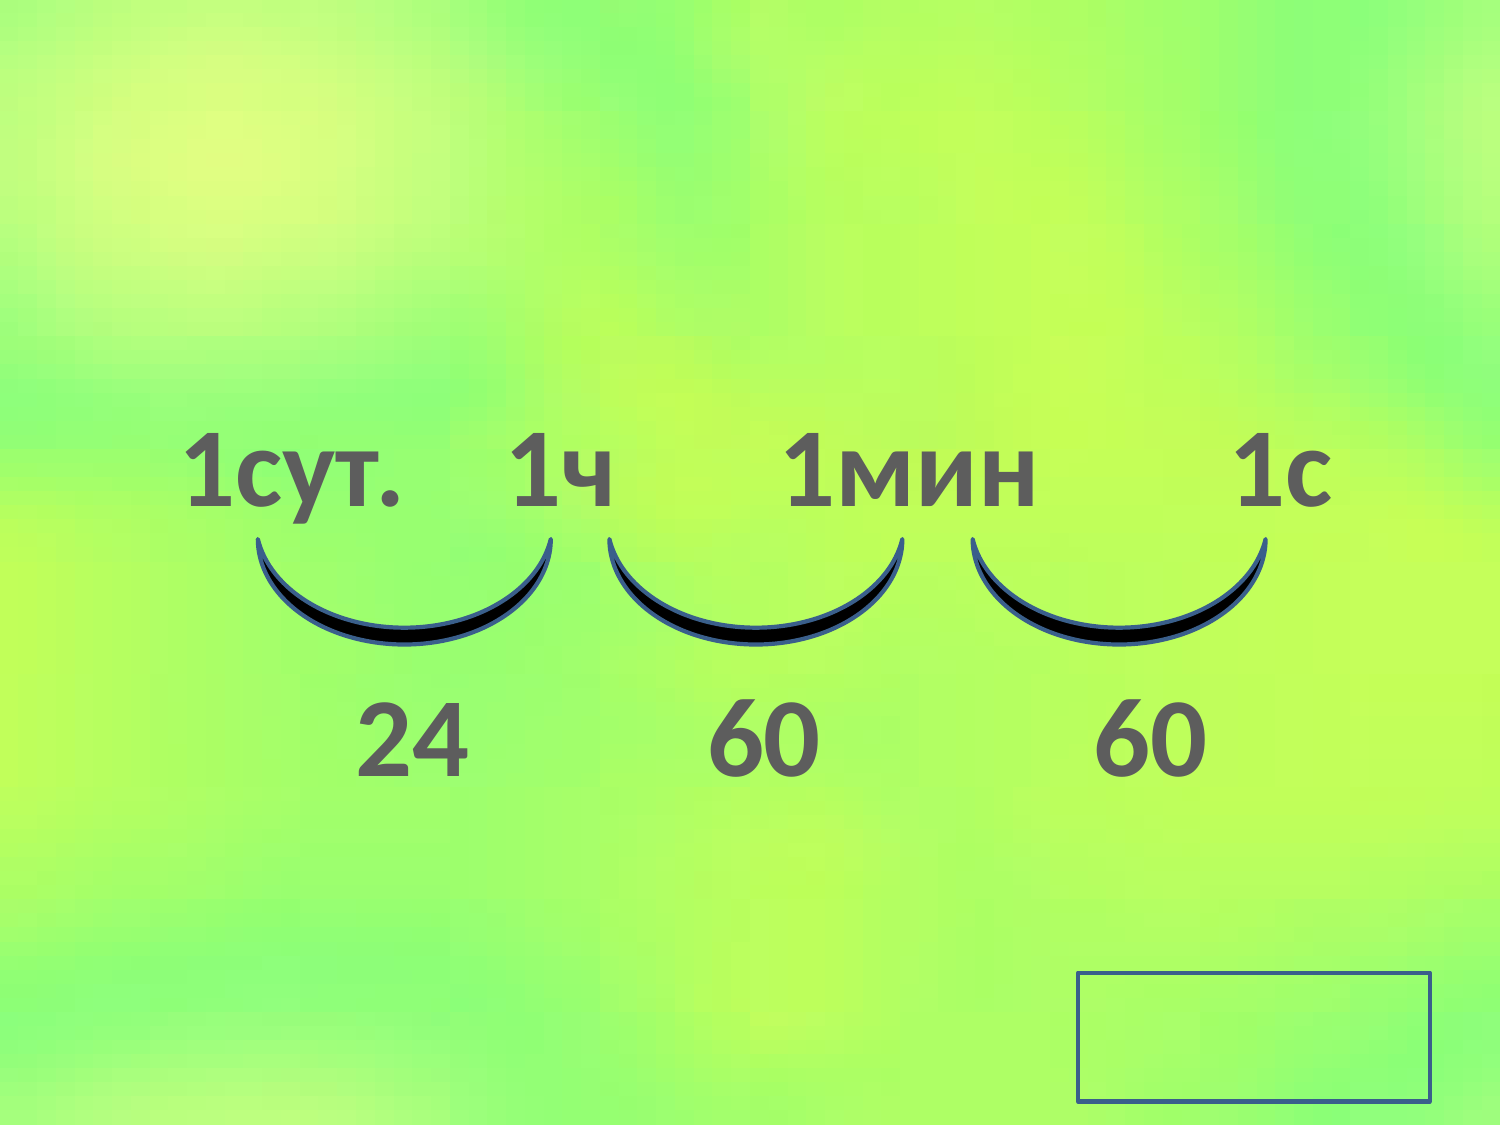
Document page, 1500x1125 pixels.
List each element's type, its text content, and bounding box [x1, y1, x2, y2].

text_box [607, 536, 905, 647]
text_box [1076, 971, 1432, 1104]
text_box 60 [691, 656, 837, 807]
text_box 60 [1078, 656, 1223, 807]
text_box 1сут. 1ч 1мин 1с [93, 386, 1418, 537]
text_box [970, 536, 1268, 647]
picture [0, 0, 1500, 1125]
text_box [255, 536, 553, 647]
text_box 24 [340, 656, 485, 807]
